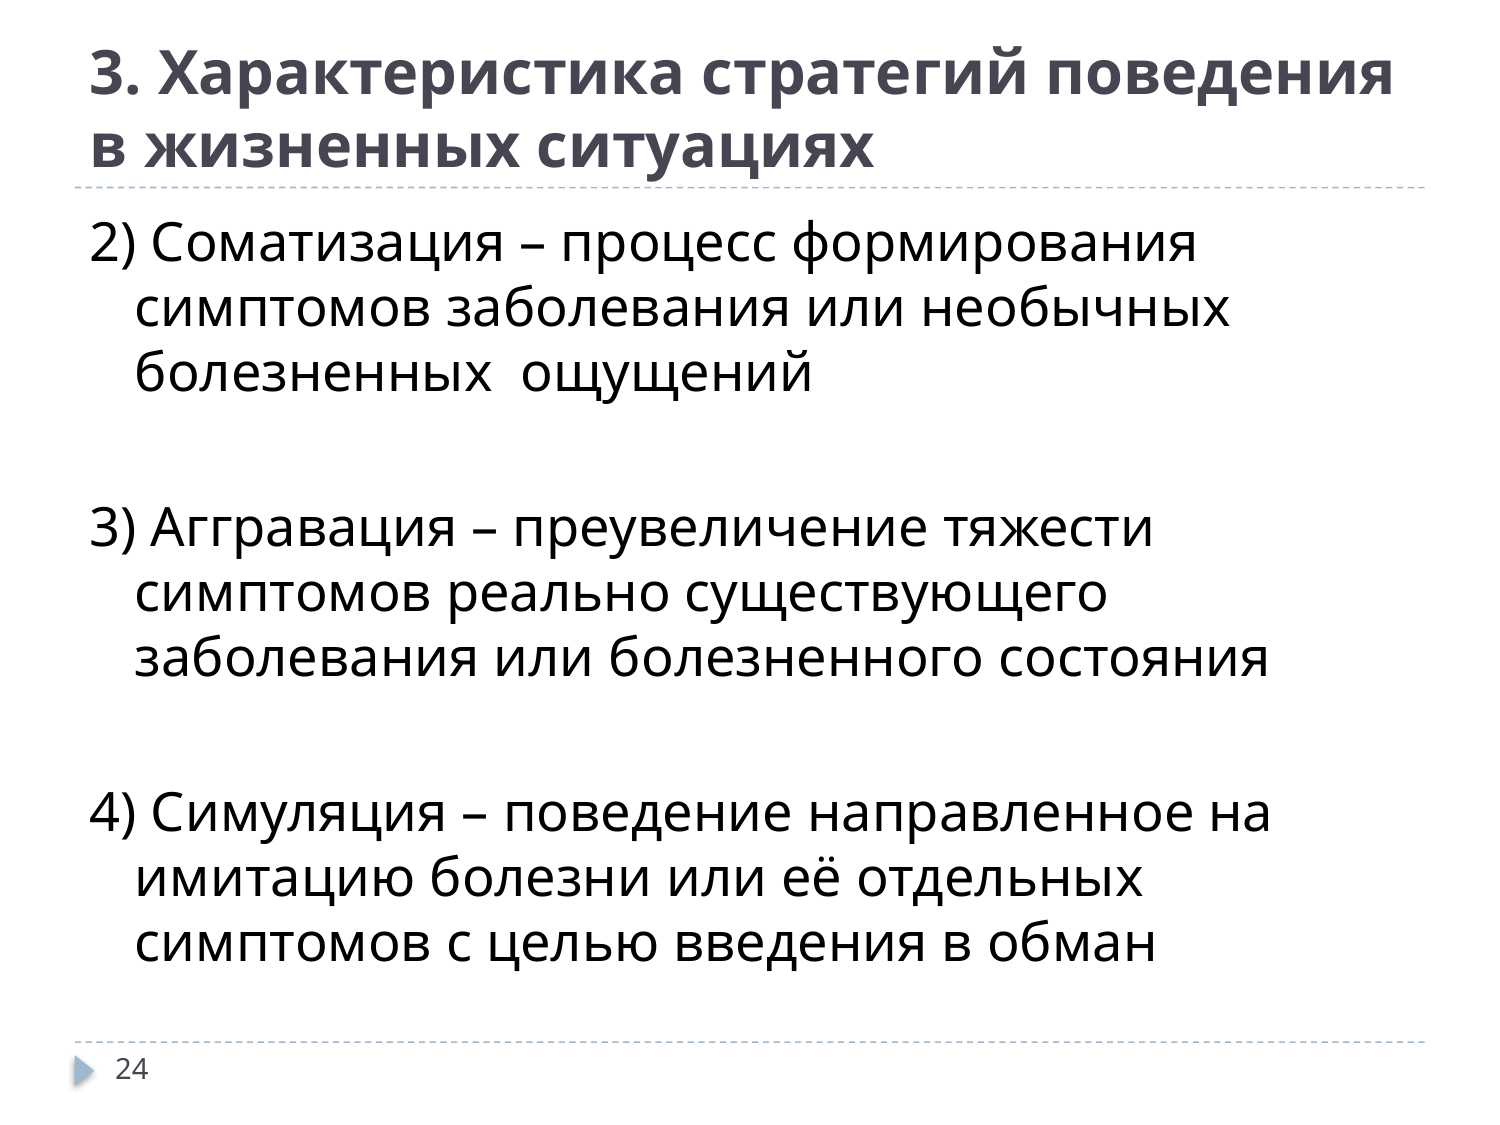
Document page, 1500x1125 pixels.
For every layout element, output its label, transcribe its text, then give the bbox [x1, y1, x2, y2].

slide_number 24 [100, 1042, 426, 1103]
list 2) Соматизация – процесс формирования симптомов заболевания или необычных болезненных ощущений 3) Аггравация – преувеличение тяжести симптомов реально существующего заболевания или болезненного состояния 4) Симуляция – поведение направленное на имитацию болезни или её отдельных симптомов с целью введения в обман [75, 200, 1425, 1010]
title 3. Характеристика стратегий поведения в жизненных ситуациях [75, 24, 1425, 188]
